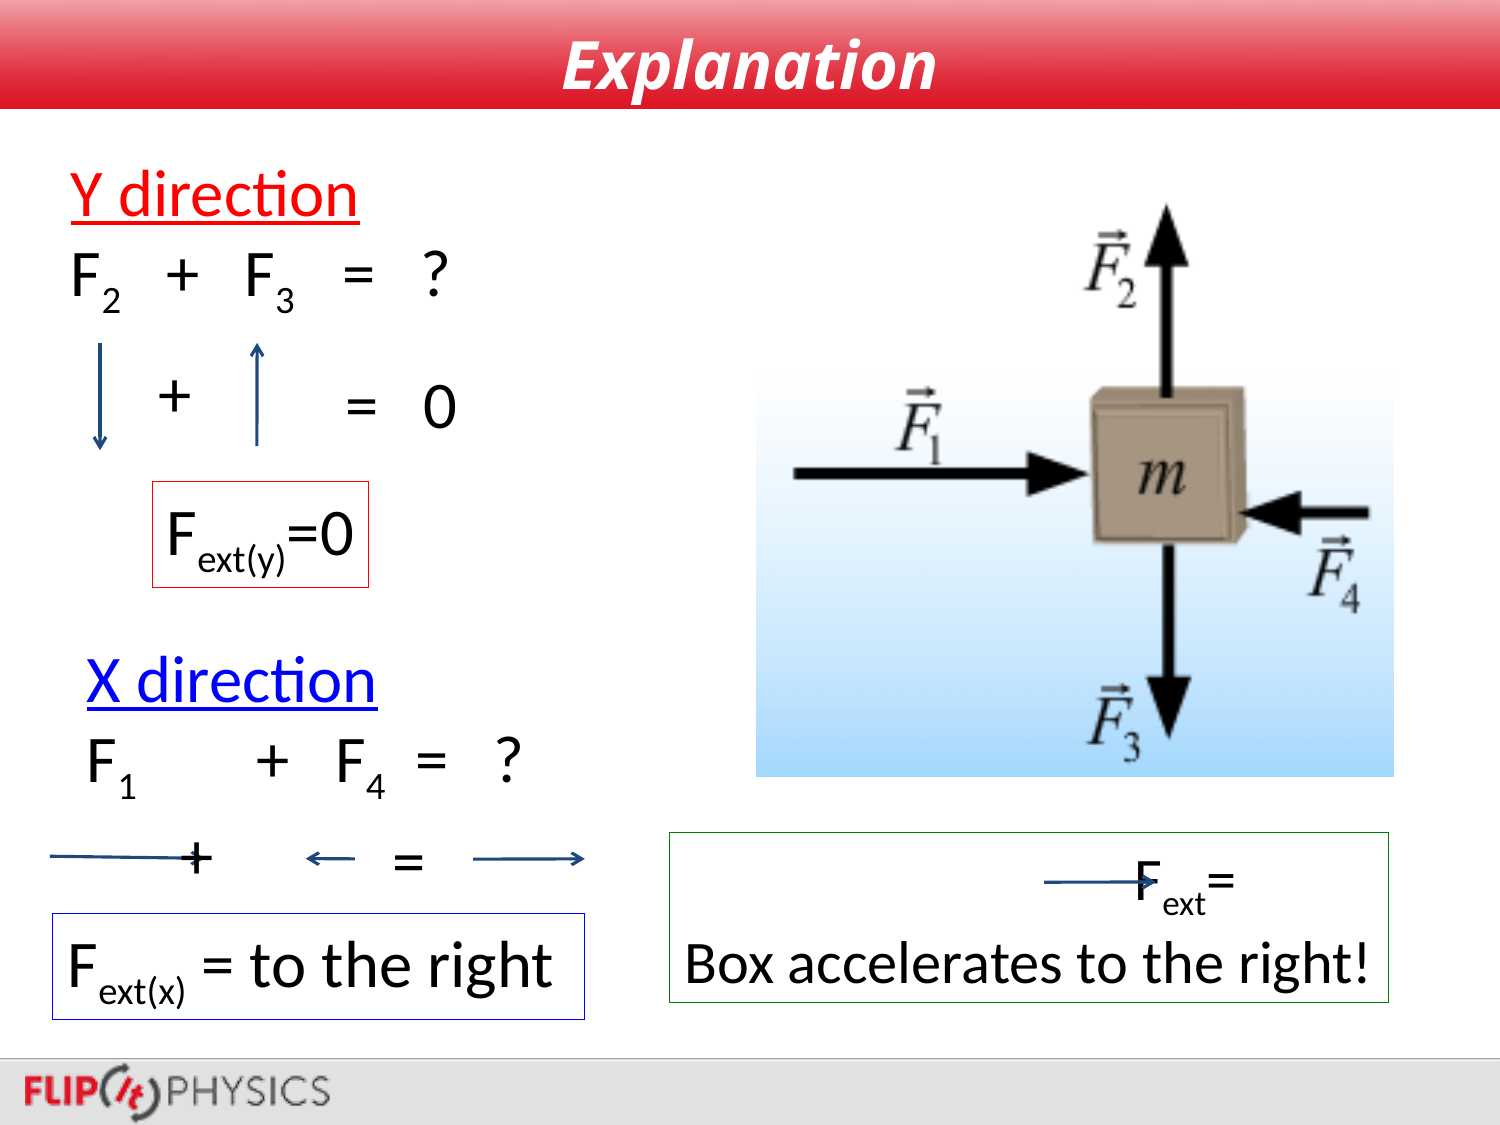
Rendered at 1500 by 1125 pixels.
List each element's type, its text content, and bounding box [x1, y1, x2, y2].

text_box + [150, 805, 349, 901]
picture [0, 1058, 1500, 1125]
text_box Fext(y)=0 [152, 481, 369, 588]
text_box = 0 [330, 354, 473, 449]
text_box + [144, 342, 208, 438]
text_box Y direction F2 + F3 = ? [56, 142, 467, 329]
title Explanation [75, 15, 1425, 91]
text_box Fext= Box accelerates to the right! [669, 832, 1389, 1003]
picture [755, 142, 1395, 777]
text_box = [377, 810, 441, 906]
text_box Fext(x) = to the right [52, 913, 585, 1020]
text_box X direction F1 + F4 = ? [71, 628, 540, 815]
picture [0, 0, 1500, 109]
